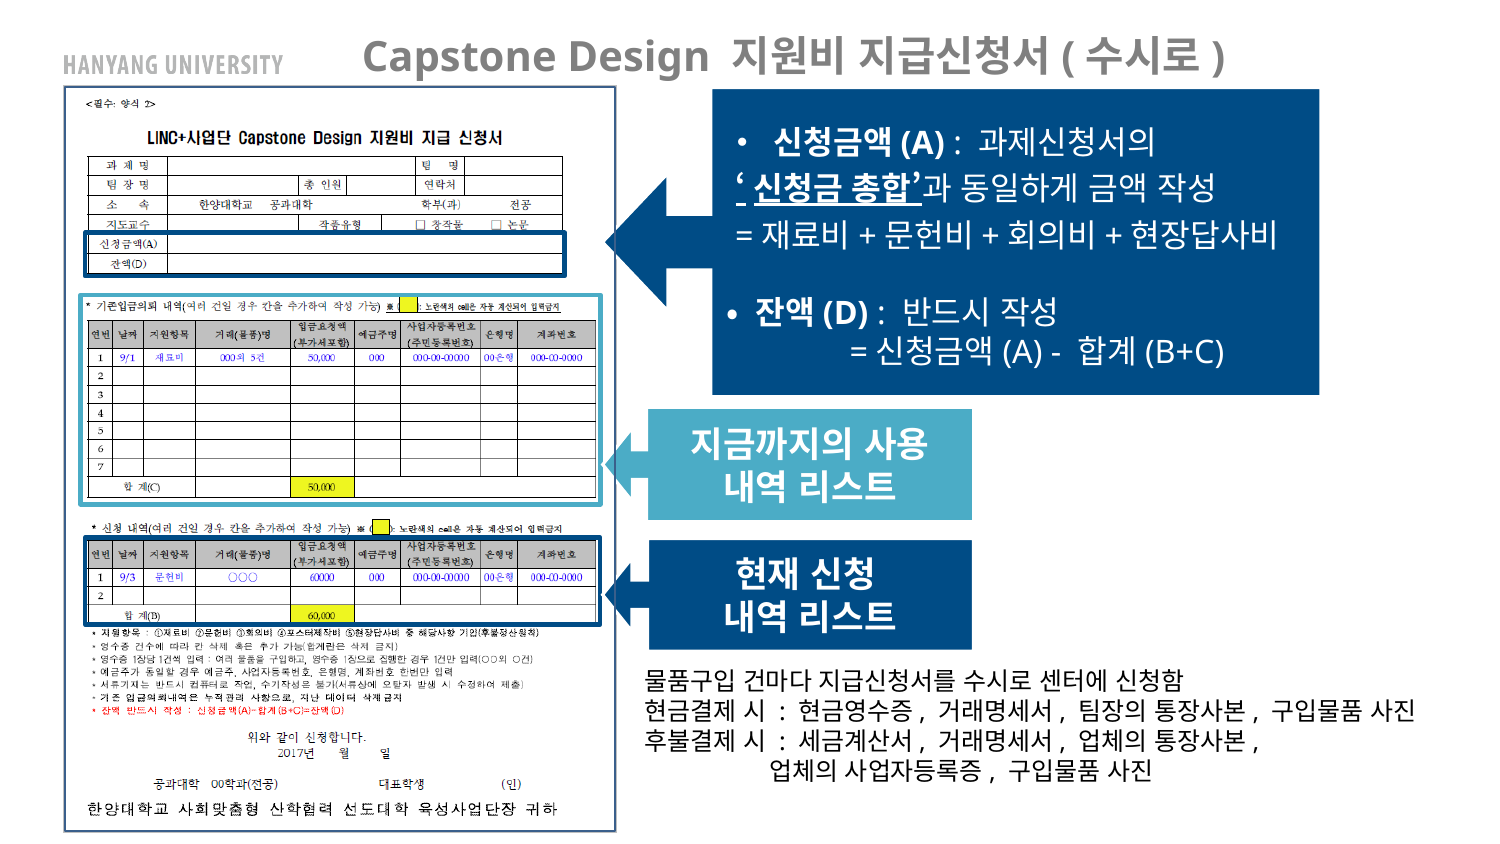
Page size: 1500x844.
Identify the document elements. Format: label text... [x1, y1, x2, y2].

text_box 현재 신청 내역 리스트 [621, 538, 974, 652]
text_box • 신청금액(A) : 과제신청서의 ‘신청금 총합’과 동일하게 금액 작성 =재료비+문헌비+회의비+현장답사비 • 잔액(D) : 반드시 작성 =신청금액(A) - 합계(B+C) [621, 87, 1321, 397]
picture [64, 86, 616, 832]
text_box 지금까지의 사용 내역 리스트 [621, 407, 974, 522]
text_box Capstone Design 지원비 지급신청서(수시로) [347, 21, 1240, 87]
picture [64, 55, 283, 74]
text_box 물품구입 건마다 지급신청서를 수시로 센터에 신청함 현금결제 시 : 현금영수증, 거래명세서, 팀장의 통장사본, 구입물품 사진 후불결제 시 : 세금계산서, 거래명세서, 업체의 통장사본, 업체의 사업자등록증, 구입물품 사진 [629, 657, 1432, 793]
